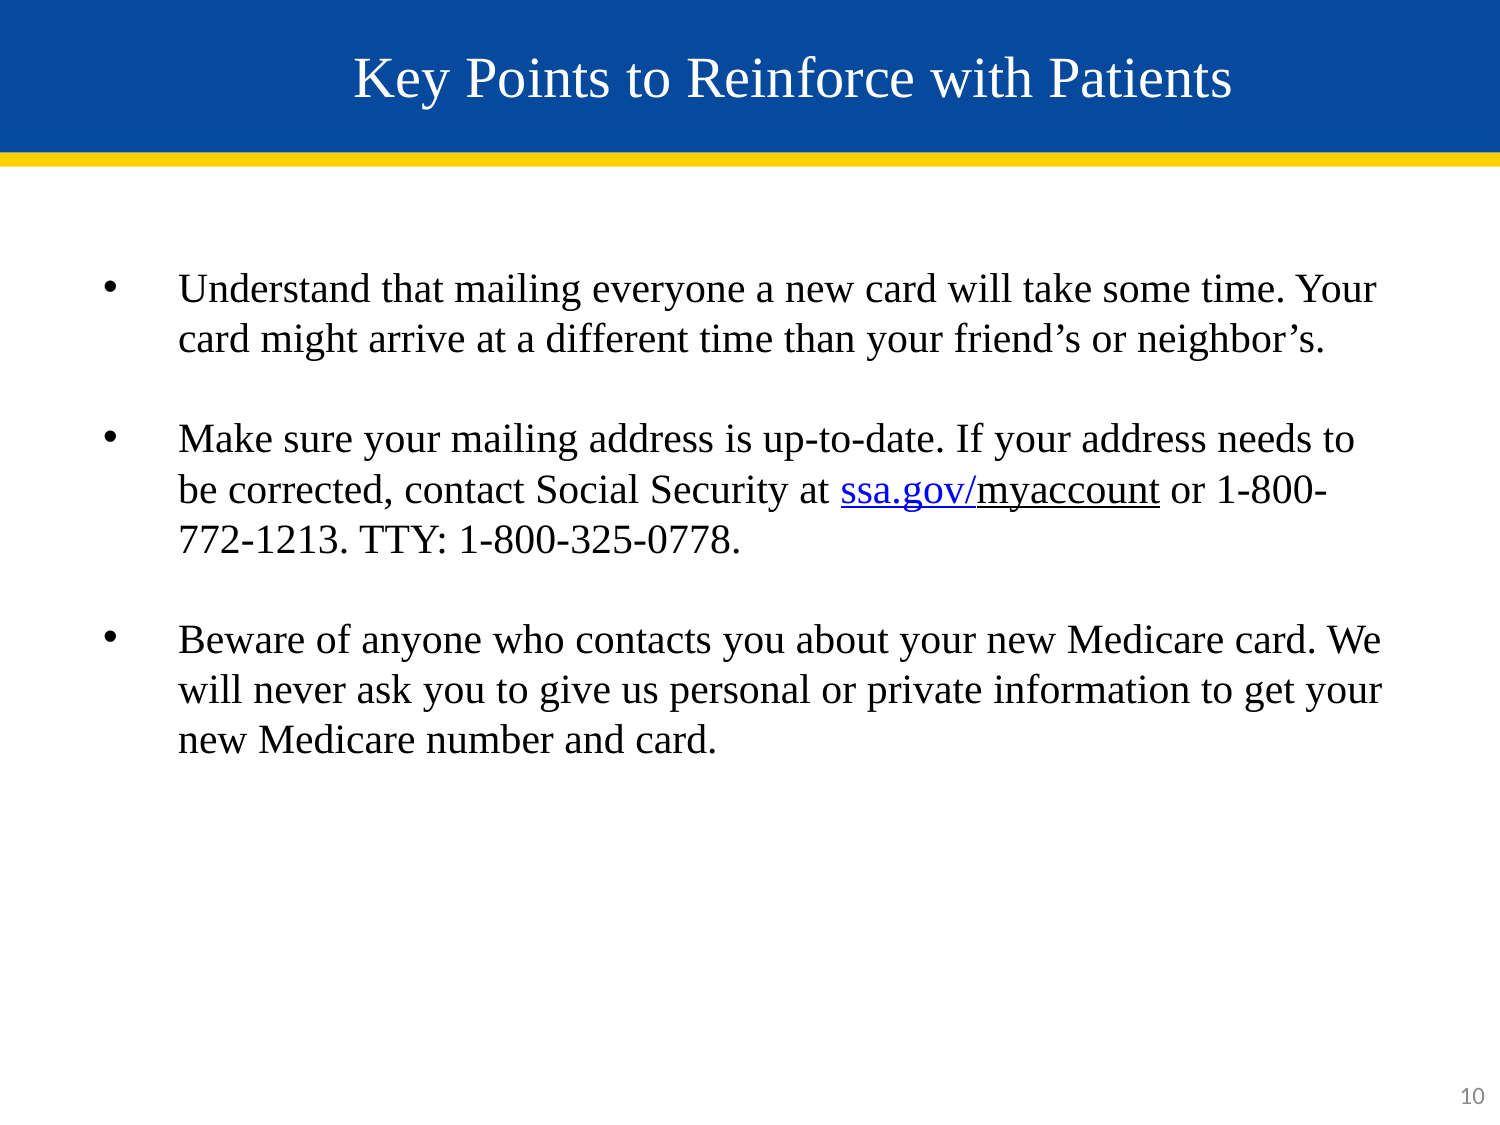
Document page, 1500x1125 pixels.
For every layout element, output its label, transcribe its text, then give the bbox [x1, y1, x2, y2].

title Key Points to Reinforce with Patients [337, 38, 1250, 138]
slide_number 10 [1149, 1064, 1500, 1125]
list Understand that mailing everyone a new card will take some time. Your card might arrive at a different time than your friend’s or neighbor’s. Make sure your mailing address is up-to-date. If your address needs to be corrected, contact Social Security at ssa.gov/myaccount or 1-800-772-1213. TTY: 1-800-325-0778. Beware of anyone who contacts you about your new Medicare card. We will never ask you to give us personal or private information to get your new Medicare number and card. [103, 211, 1397, 767]
